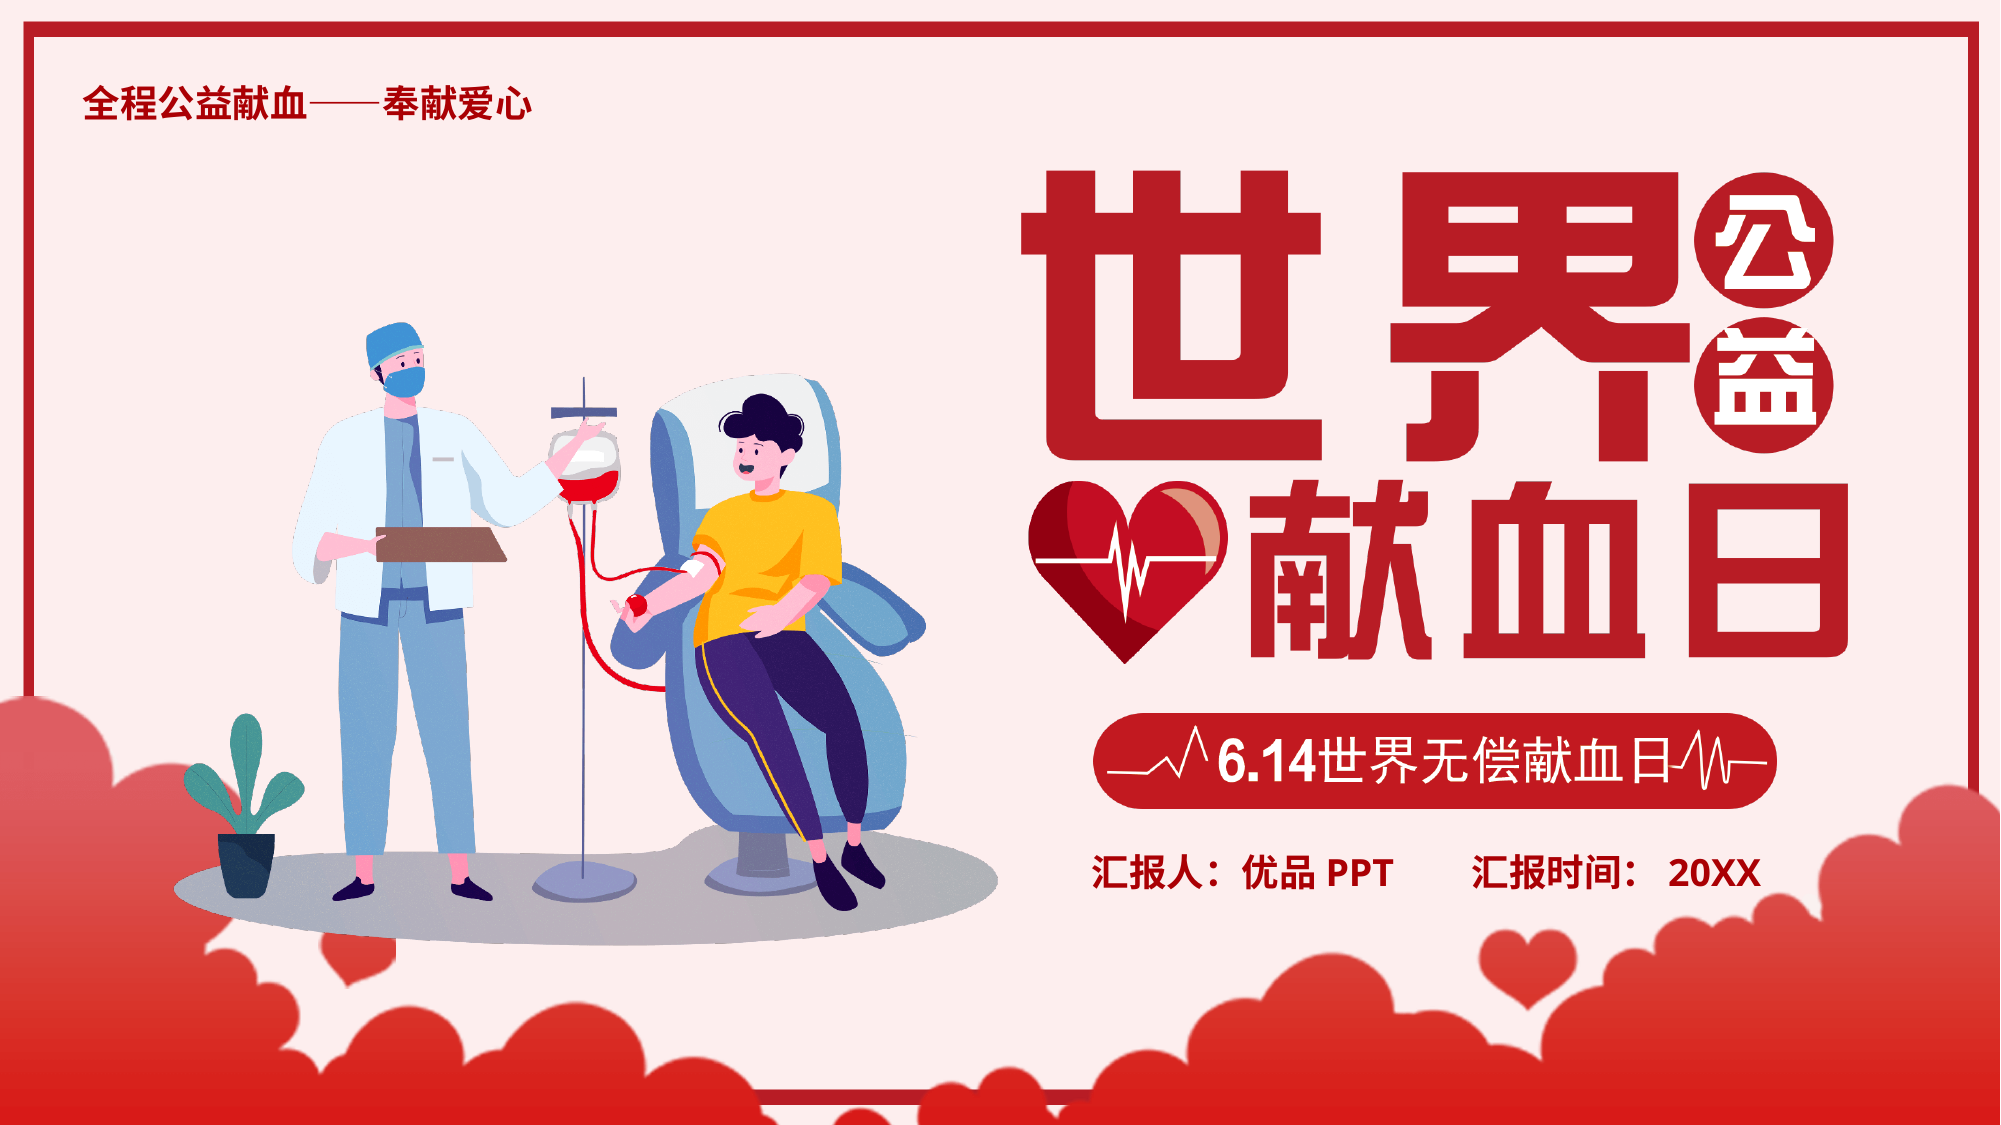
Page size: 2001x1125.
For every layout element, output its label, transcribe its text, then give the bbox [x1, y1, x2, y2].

text_box 全程公益献血——奉献爱心 [67, 72, 548, 133]
picture [0, 0, 2000, 1125]
